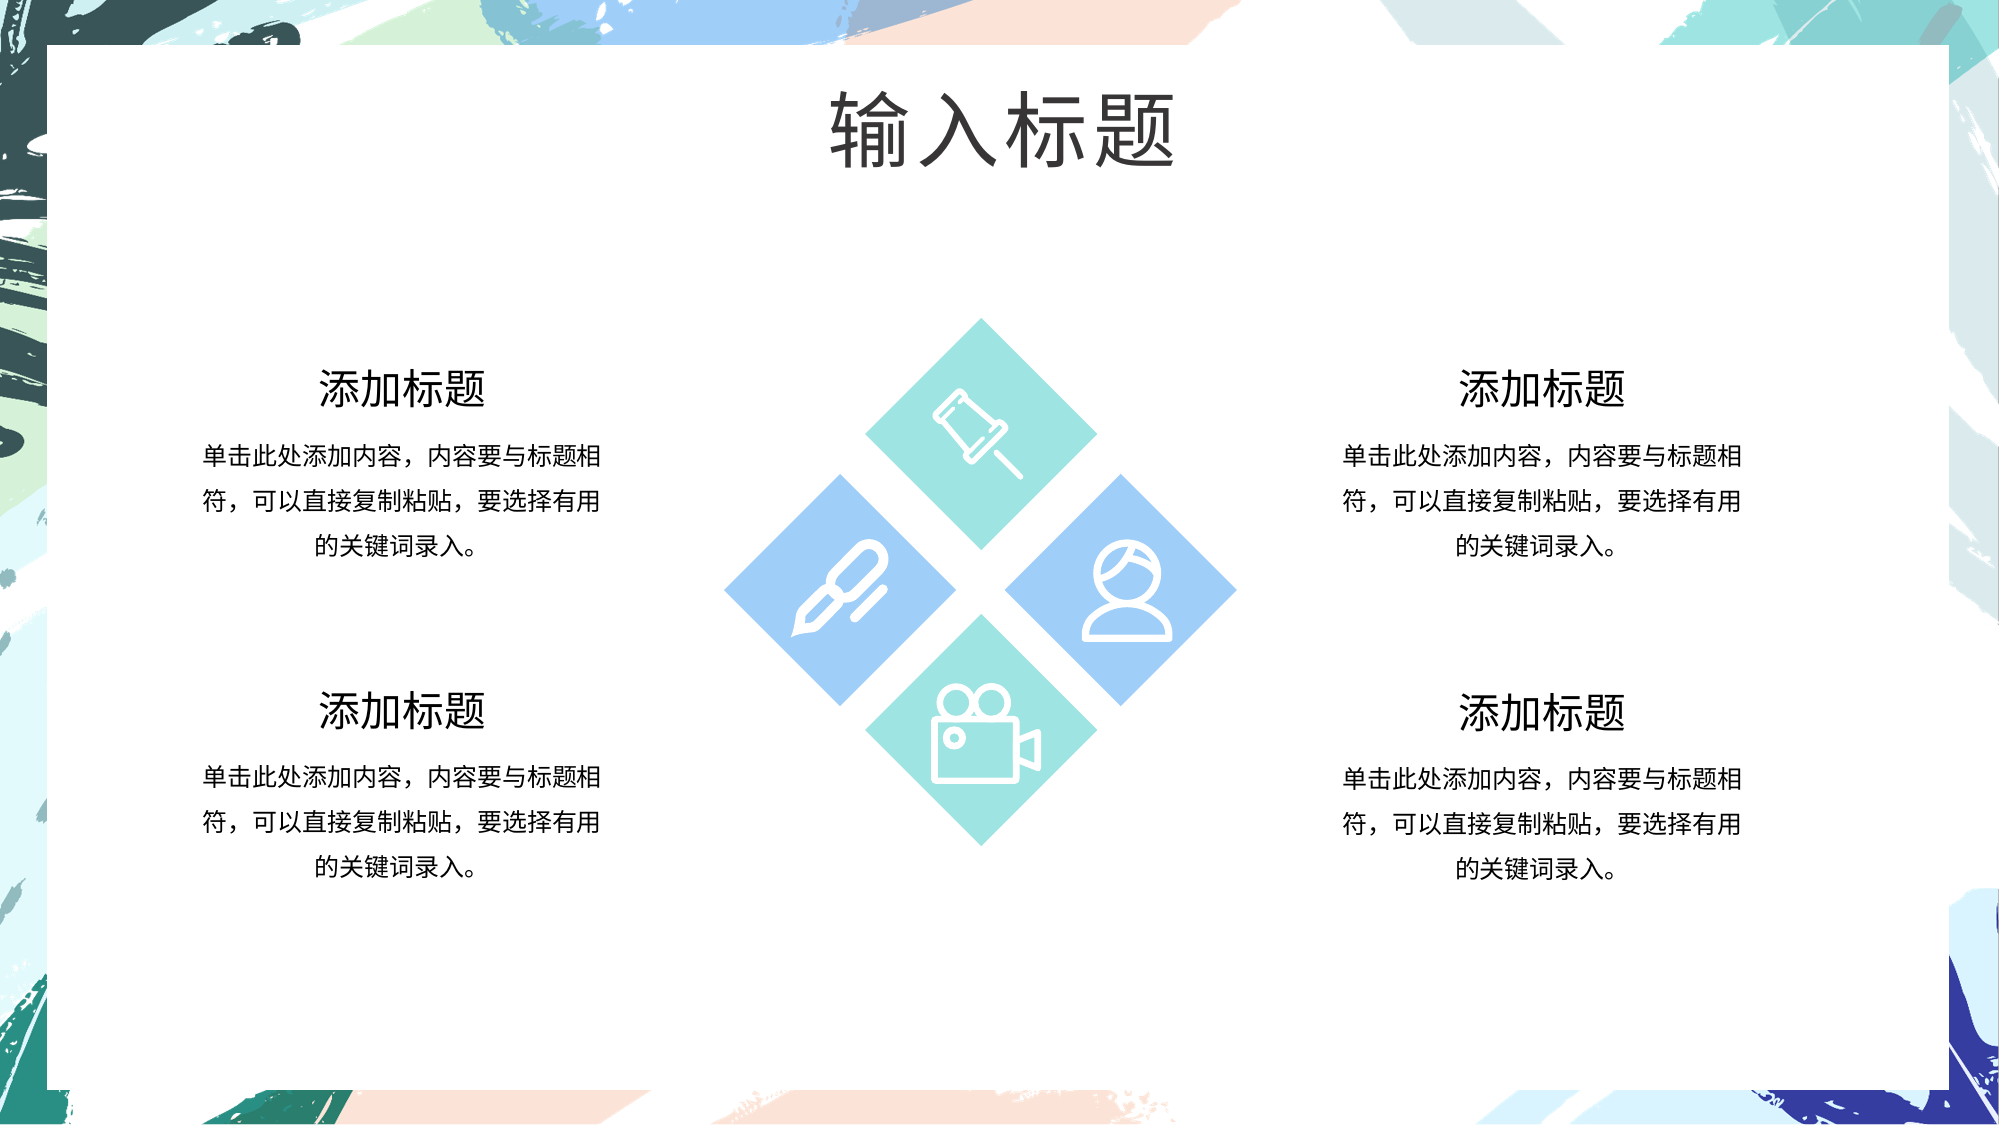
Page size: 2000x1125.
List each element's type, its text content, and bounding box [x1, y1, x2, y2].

text_box 添加标题 [267, 355, 537, 418]
text_box 单击此处添加内容，内容要与标题相符，可以直接复制粘贴，要选择有用的关键词录入。 [179, 739, 626, 889]
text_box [723, 473, 957, 707]
text_box 单击此处添加内容，内容要与标题相符，可以直接复制粘贴，要选择有用的关键词录入。 [1319, 741, 1766, 892]
text_box 添加标题 [1408, 679, 1677, 741]
picture [0, 0, 1999, 1125]
text_box 单击此处添加内容，内容要与标题相符，可以直接复制粘贴，要选择有用的关键词录入。 [1319, 418, 1766, 568]
text_box 单击此处添加内容，内容要与标题相符，可以直接复制粘贴，要选择有用的关键词录入。 [179, 418, 626, 568]
text_box 输入标题 [757, 71, 1247, 186]
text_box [865, 317, 1098, 551]
text_box 添加标题 [267, 677, 537, 739]
text_box 添加标题 [1408, 355, 1677, 418]
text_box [1004, 473, 1237, 707]
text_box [865, 613, 1098, 847]
